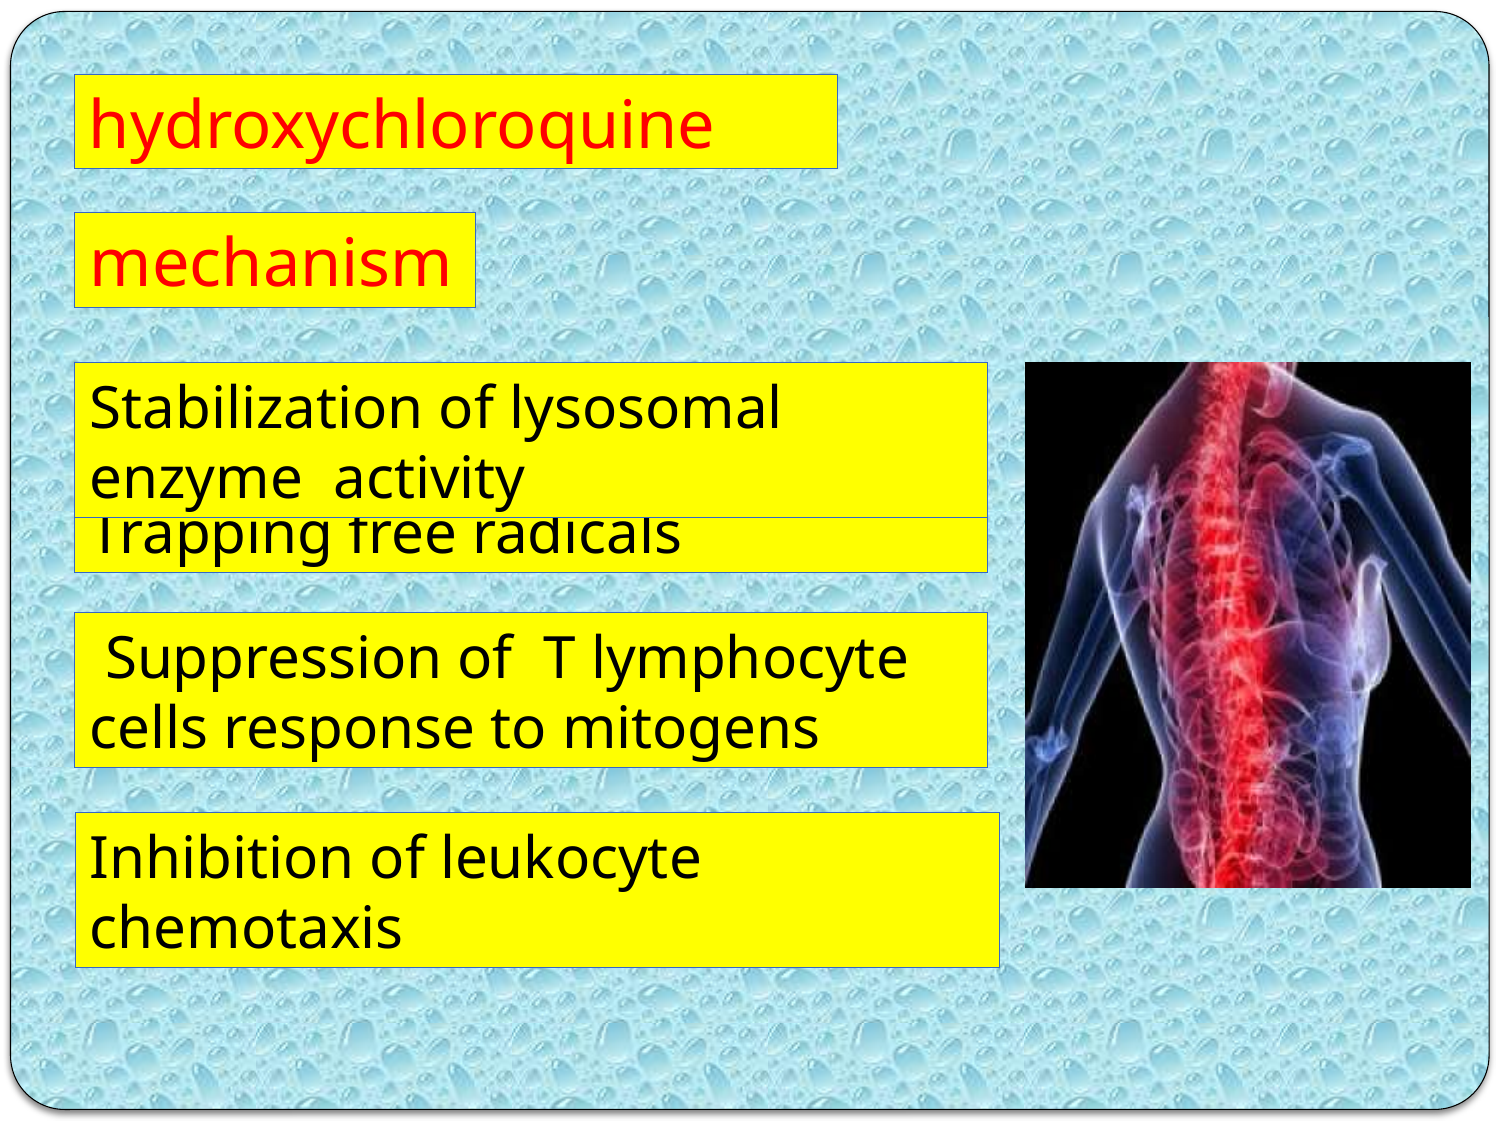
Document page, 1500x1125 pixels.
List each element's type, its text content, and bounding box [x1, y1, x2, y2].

text_box Suppression of T lymphocyte cells response to mitogens [74, 612, 988, 768]
text_box Trapping free radicals [74, 518, 988, 573]
text_box Inhibition of leukocyte chemotaxis [75, 812, 1000, 968]
text_box hydroxychloroquine [74, 74, 838, 169]
picture [12, 12, 1488, 1108]
text_box mechanism [74, 212, 476, 308]
text_box Stabilization of lysosomal enzyme activity [74, 362, 988, 518]
